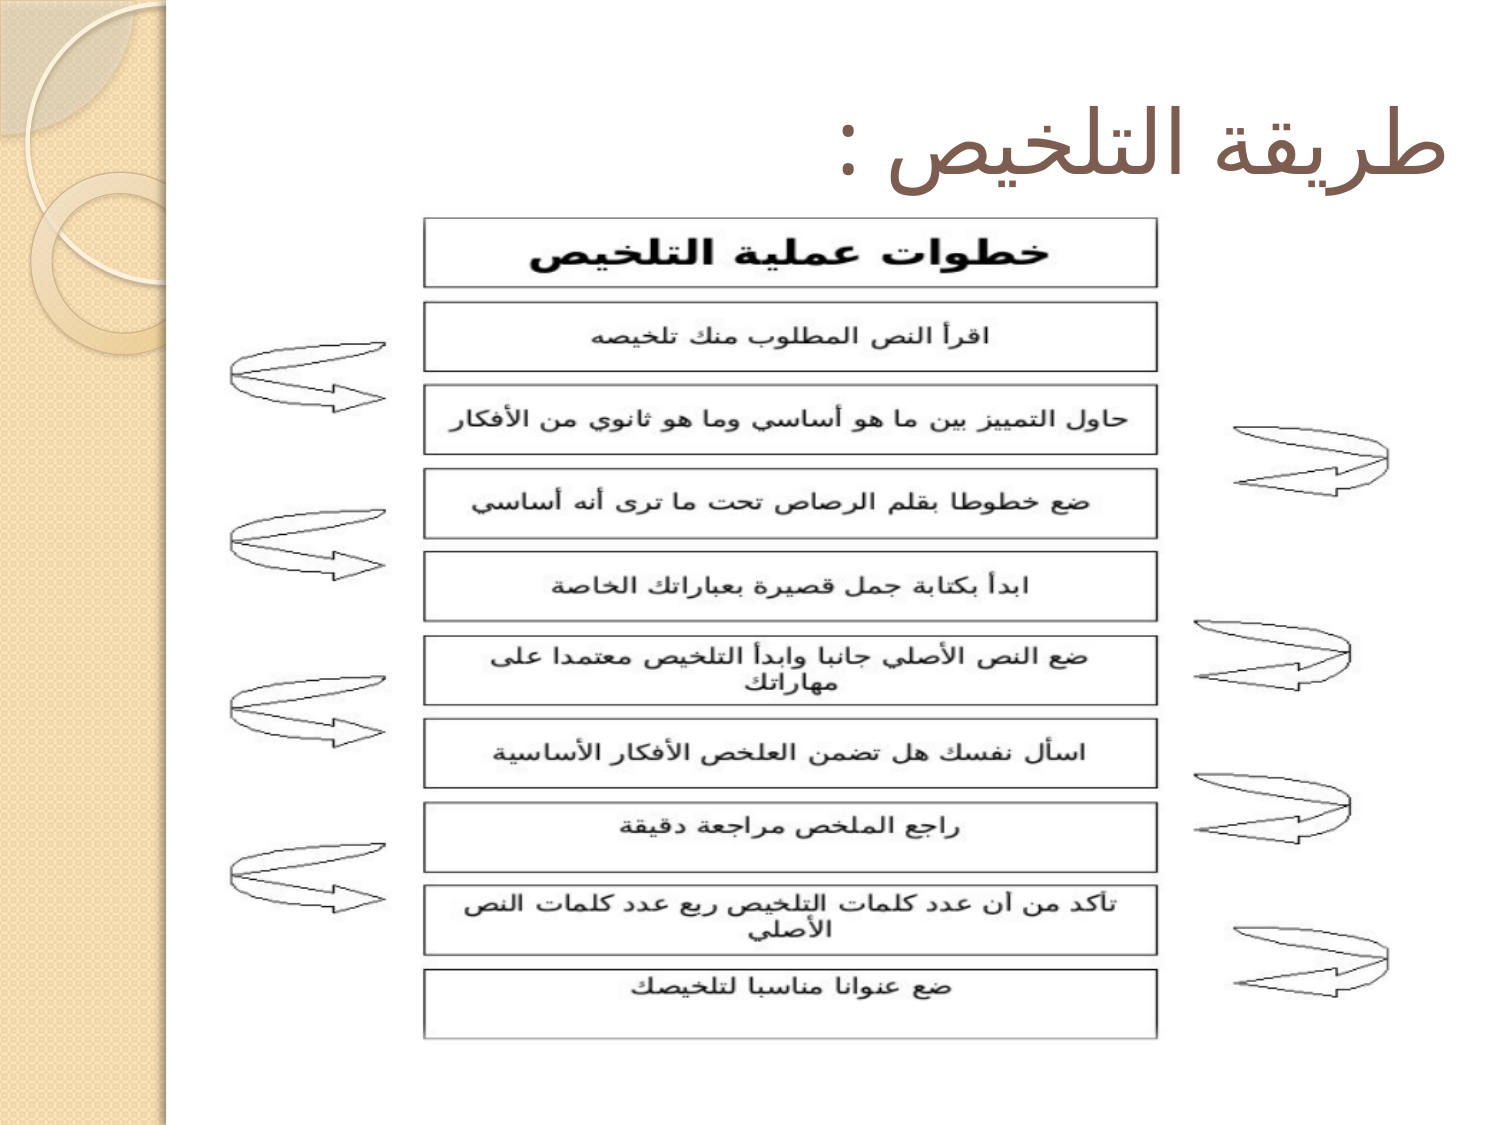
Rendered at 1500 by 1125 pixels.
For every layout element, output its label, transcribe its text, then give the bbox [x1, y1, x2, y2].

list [210, 198, 1407, 1055]
title طريقة التلخيص : [235, 45, 1466, 233]
